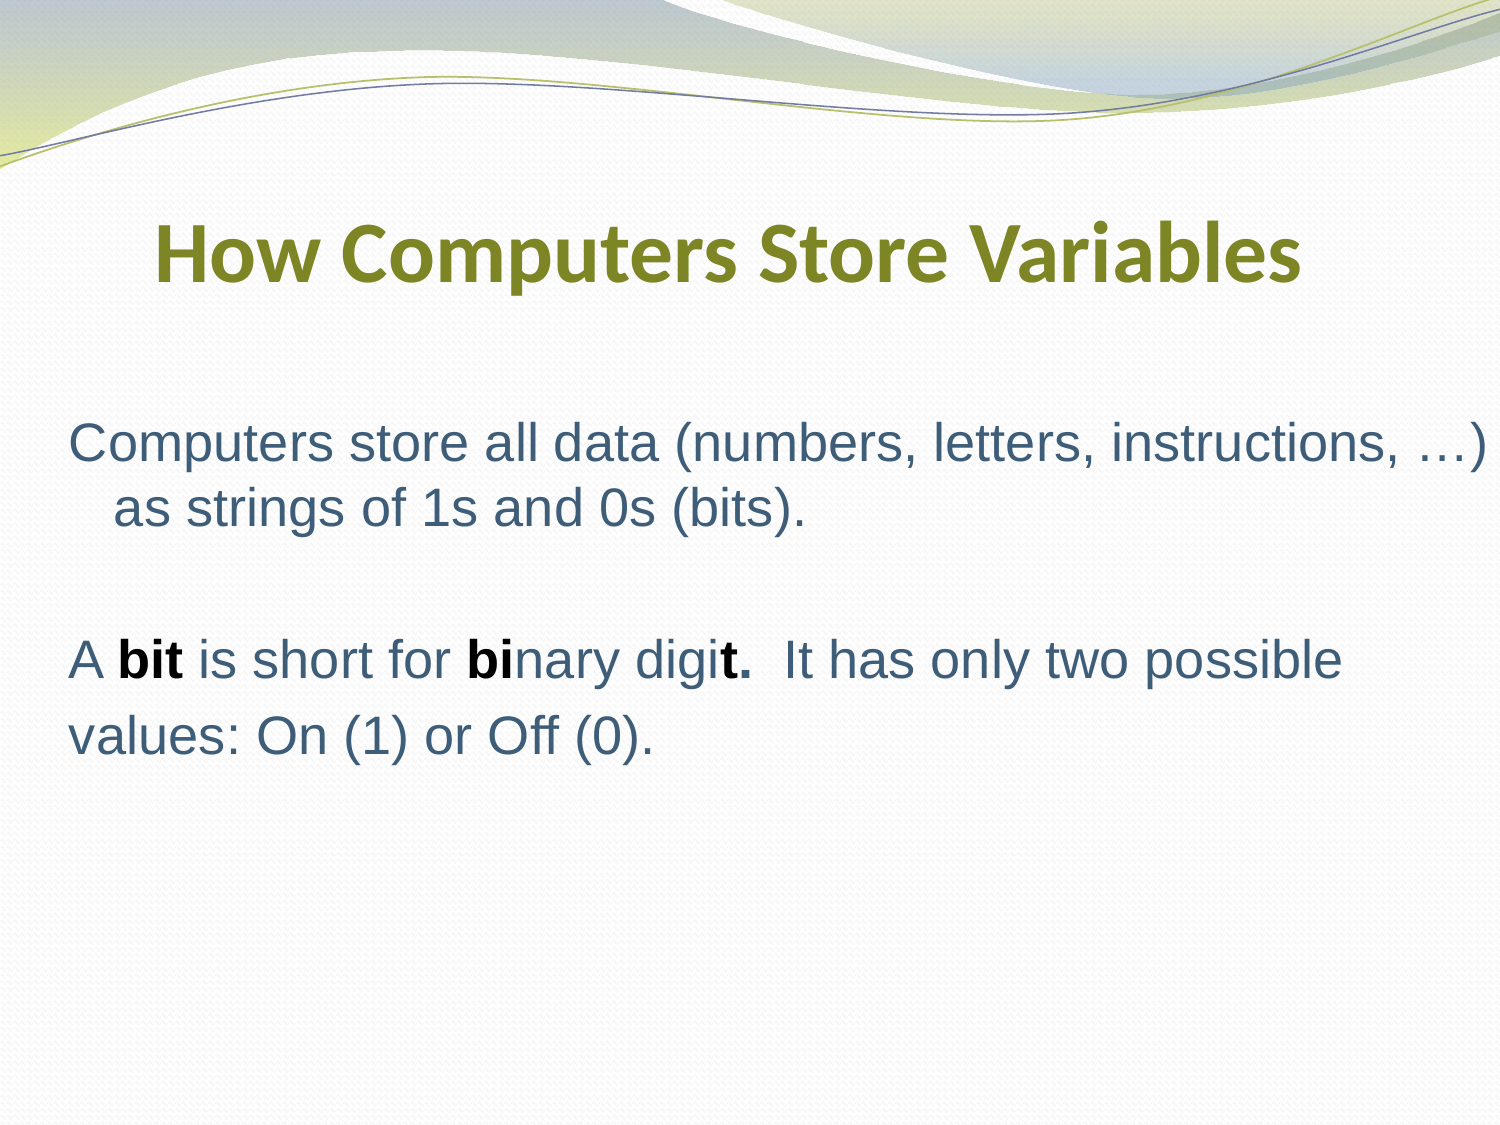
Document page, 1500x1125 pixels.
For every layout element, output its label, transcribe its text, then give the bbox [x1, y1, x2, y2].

list Computers store all data (numbers, letters, instructions, …) as strings of 1s and 0s (bits). A bit is short for binary digit. It has only two possible values: On (1) or Off (0). [54, 399, 1500, 850]
title How Computers Store Variables [54, 112, 1405, 300]
